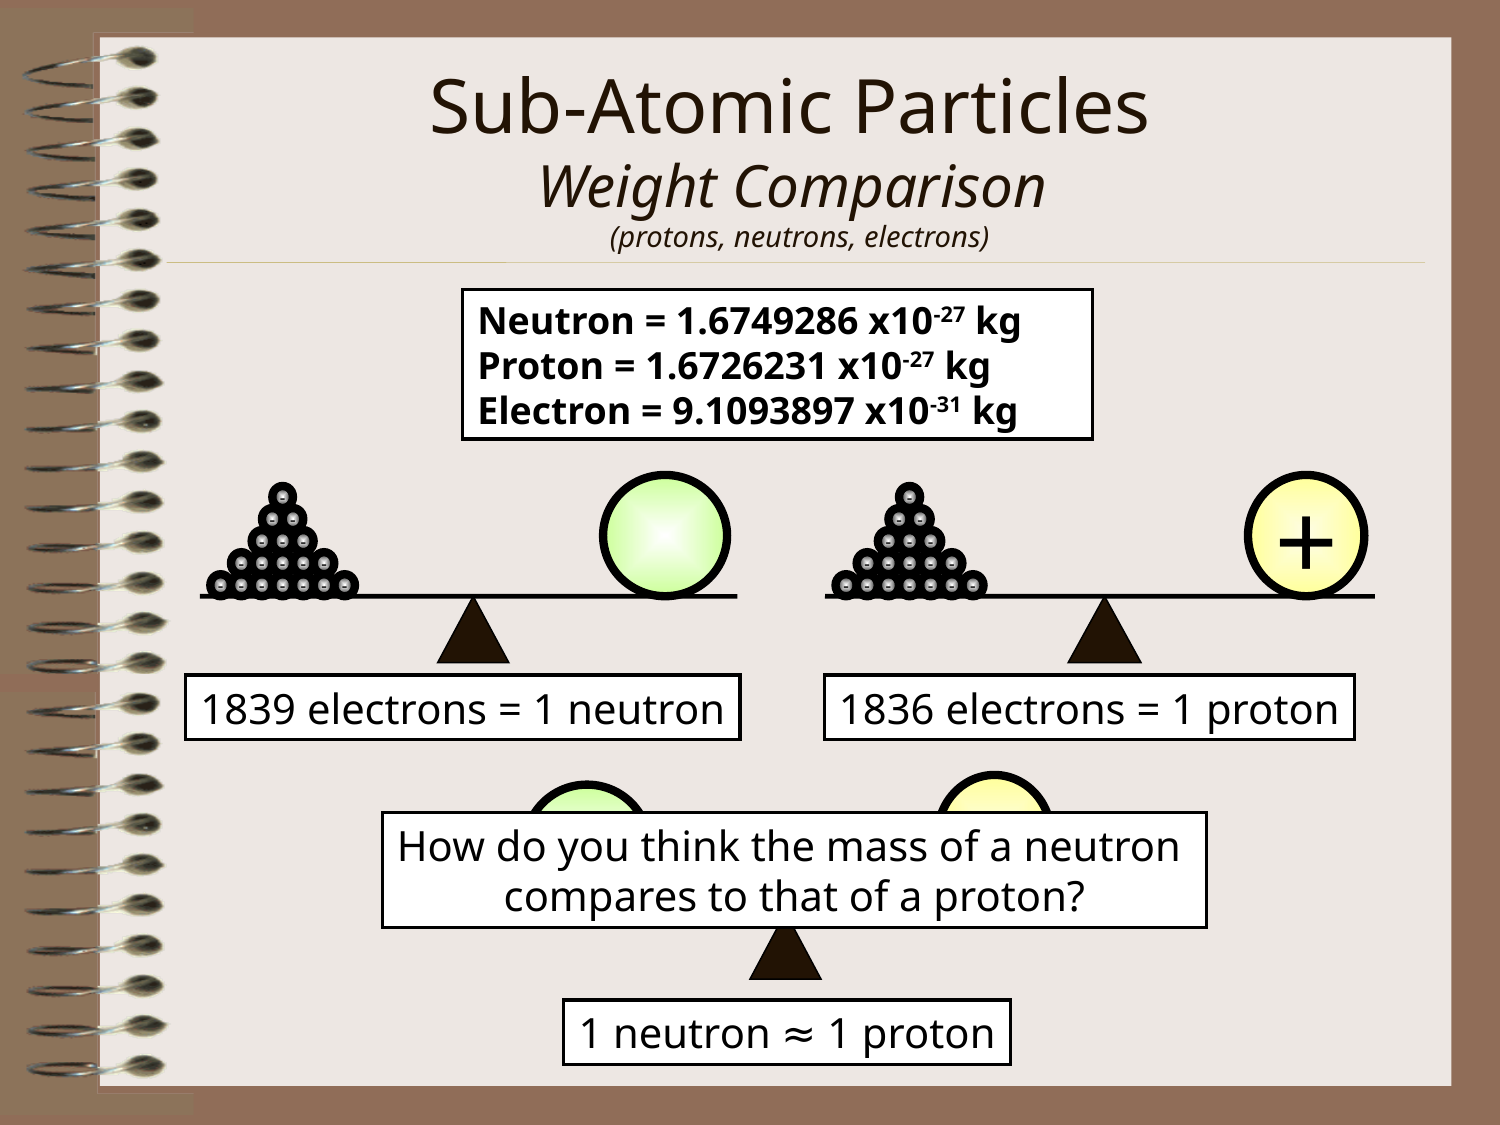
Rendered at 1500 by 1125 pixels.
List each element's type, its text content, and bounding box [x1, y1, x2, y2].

picture [0, 8, 194, 674]
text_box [824, 474, 1376, 663]
text_box How do you think the mass of a neutron compares to that of a proton? [1066, 812, 1207, 928]
text_box How do you think the mass of a neutron compares to that of a proton? [382, 812, 519, 928]
text_box 1836 electrons = 1 proton [824, 675, 1355, 740]
picture [0, 692, 194, 1115]
text_box 1839 electrons = 1 neutron [185, 675, 740, 740]
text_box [199, 474, 738, 663]
title Sub-Atomic Particles Weight Comparison (protons, neutrons, electrons) [174, 62, 1426, 251]
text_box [524, 774, 1063, 980]
text_box Neutron = 1.6749286 x10-27 kg Proton = 1.6726231 x10-27 kg Electron = 9.1093897 x10-31 kg [462, 289, 1093, 439]
text_box 1 neutron ≈ 1 proton [563, 999, 1011, 1065]
